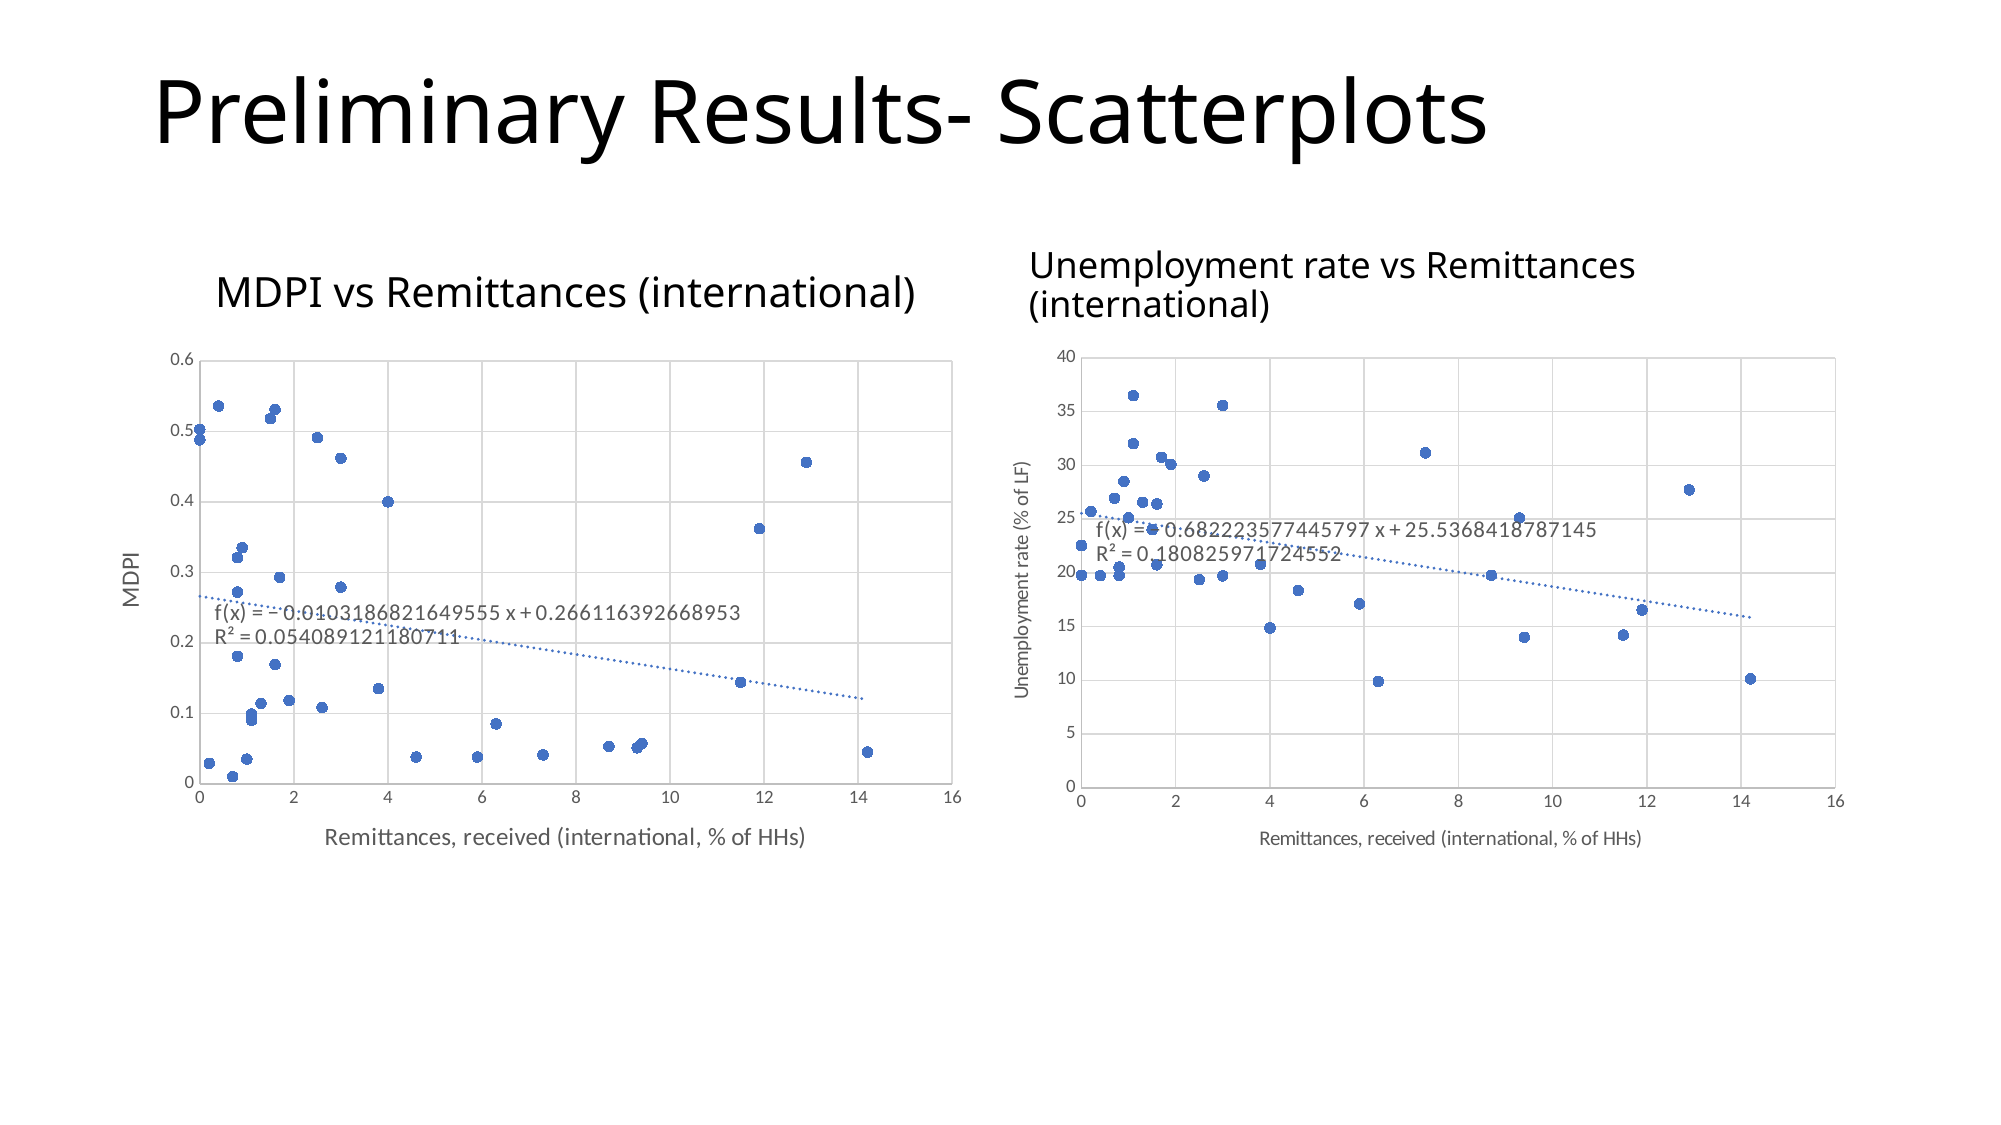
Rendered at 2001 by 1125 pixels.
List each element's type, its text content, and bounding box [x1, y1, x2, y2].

chart [85, 337, 1863, 885]
text_box MDPI vs Remittances (international) [200, 246, 933, 340]
text_box Unemployment rate vs Remittances (international) [1014, 239, 1863, 333]
title Preliminary Results- Scatterplots [137, 59, 1863, 171]
